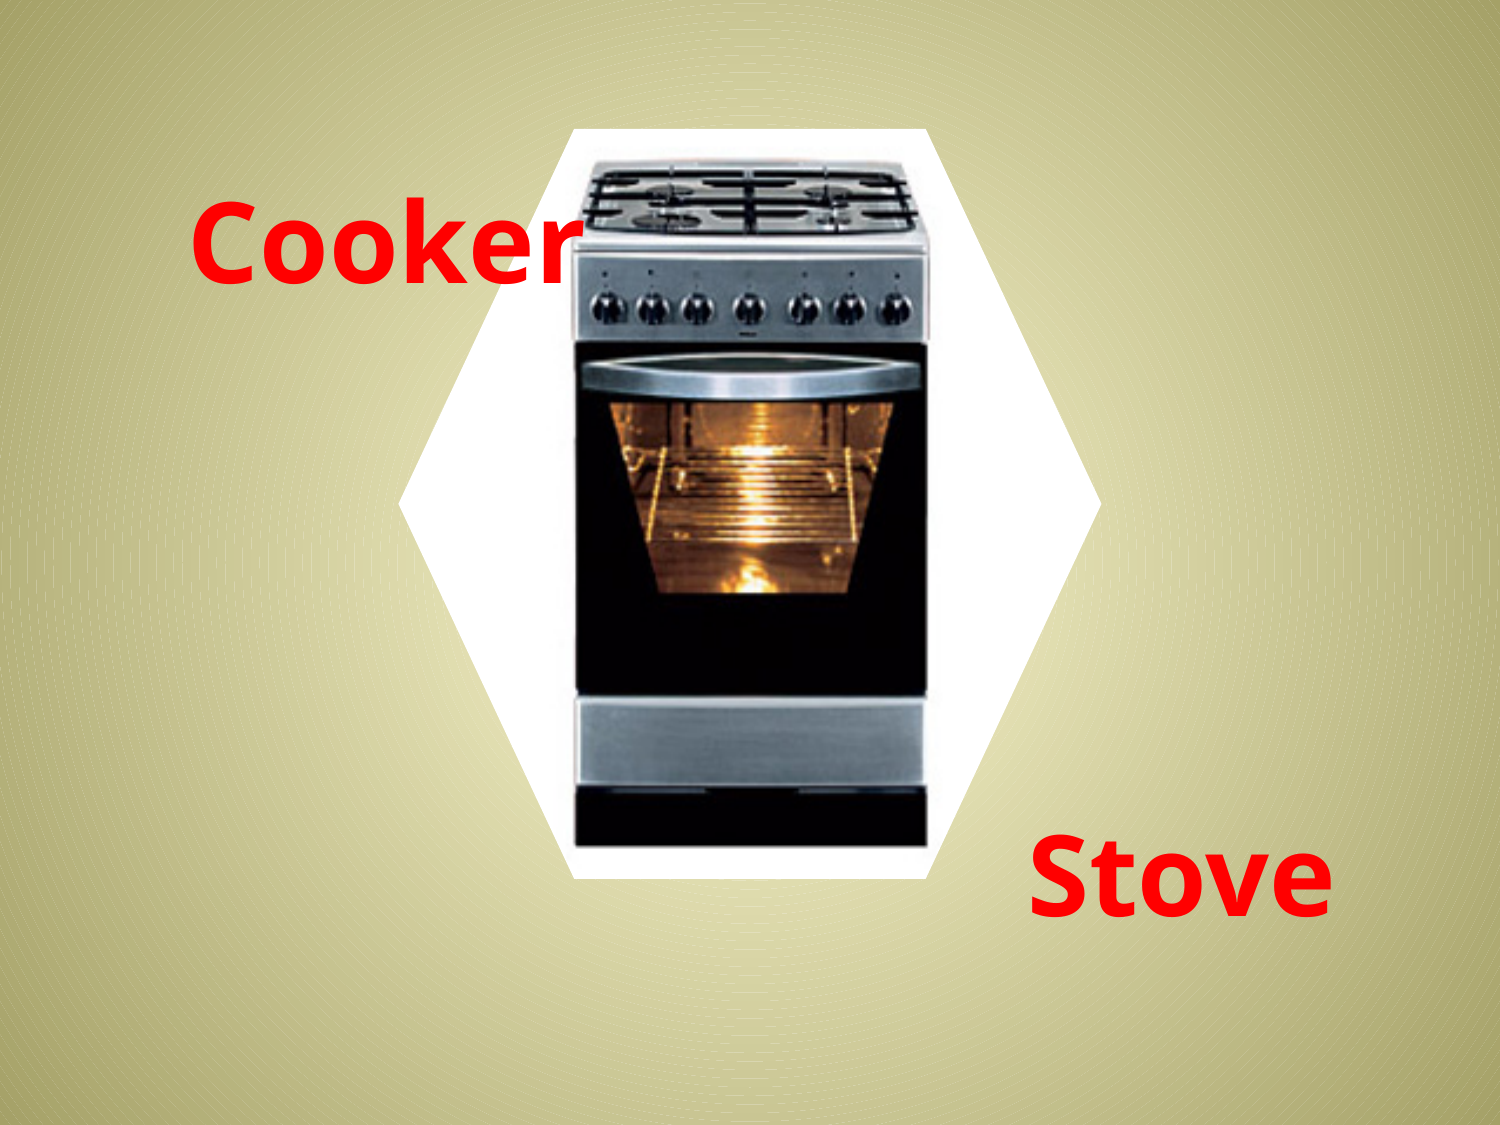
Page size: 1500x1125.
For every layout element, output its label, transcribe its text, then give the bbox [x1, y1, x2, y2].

text_box Cooker [128, 163, 393, 314]
text_box Stove [949, 796, 1444, 947]
picture [398, 128, 1102, 880]
